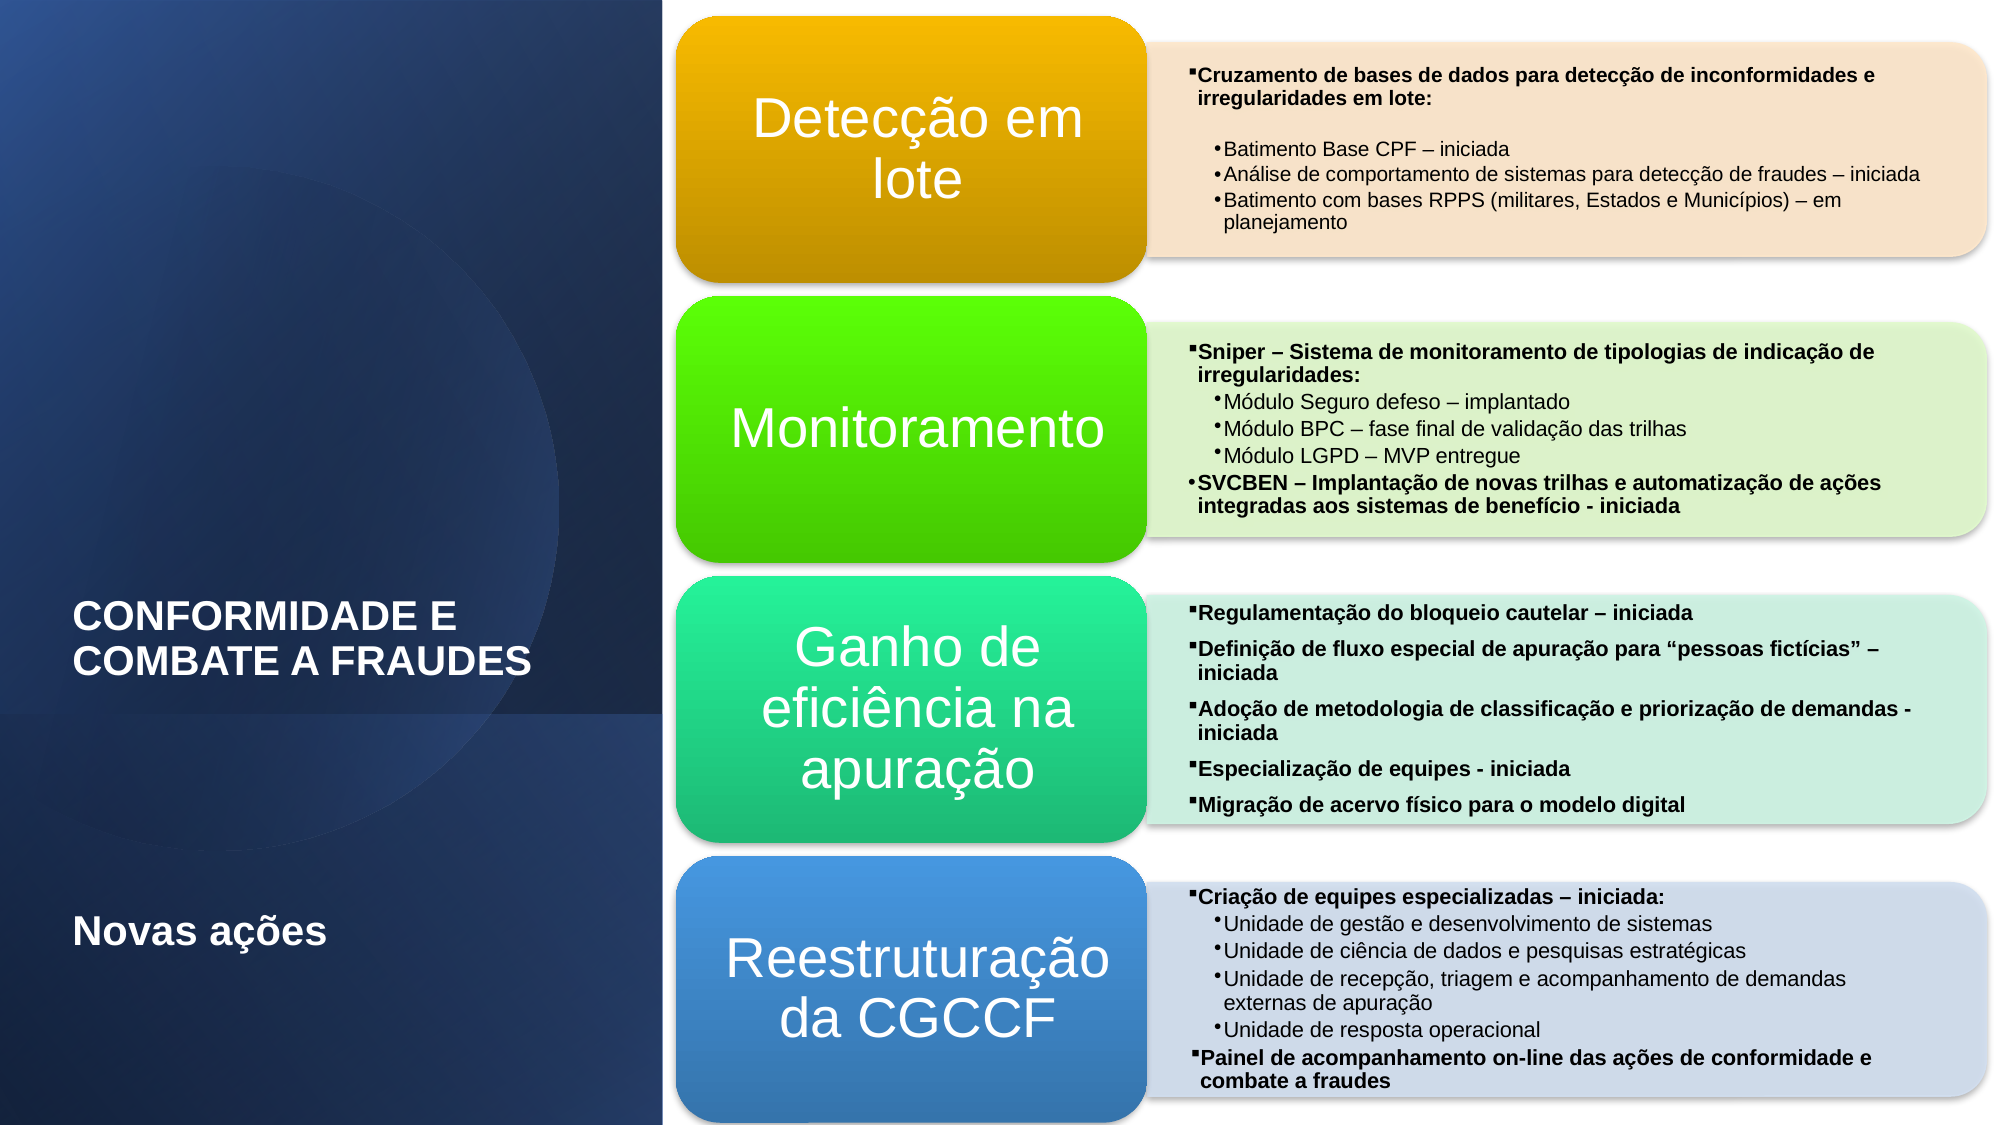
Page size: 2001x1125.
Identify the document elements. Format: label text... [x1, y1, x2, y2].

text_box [675, 15, 1987, 1124]
text_box [664, 0, 2000, 1125]
title CONFORMIDADE E COMBATE A FRAUDES Novas ações [57, 501, 619, 1058]
text_box [0, 0, 664, 1125]
